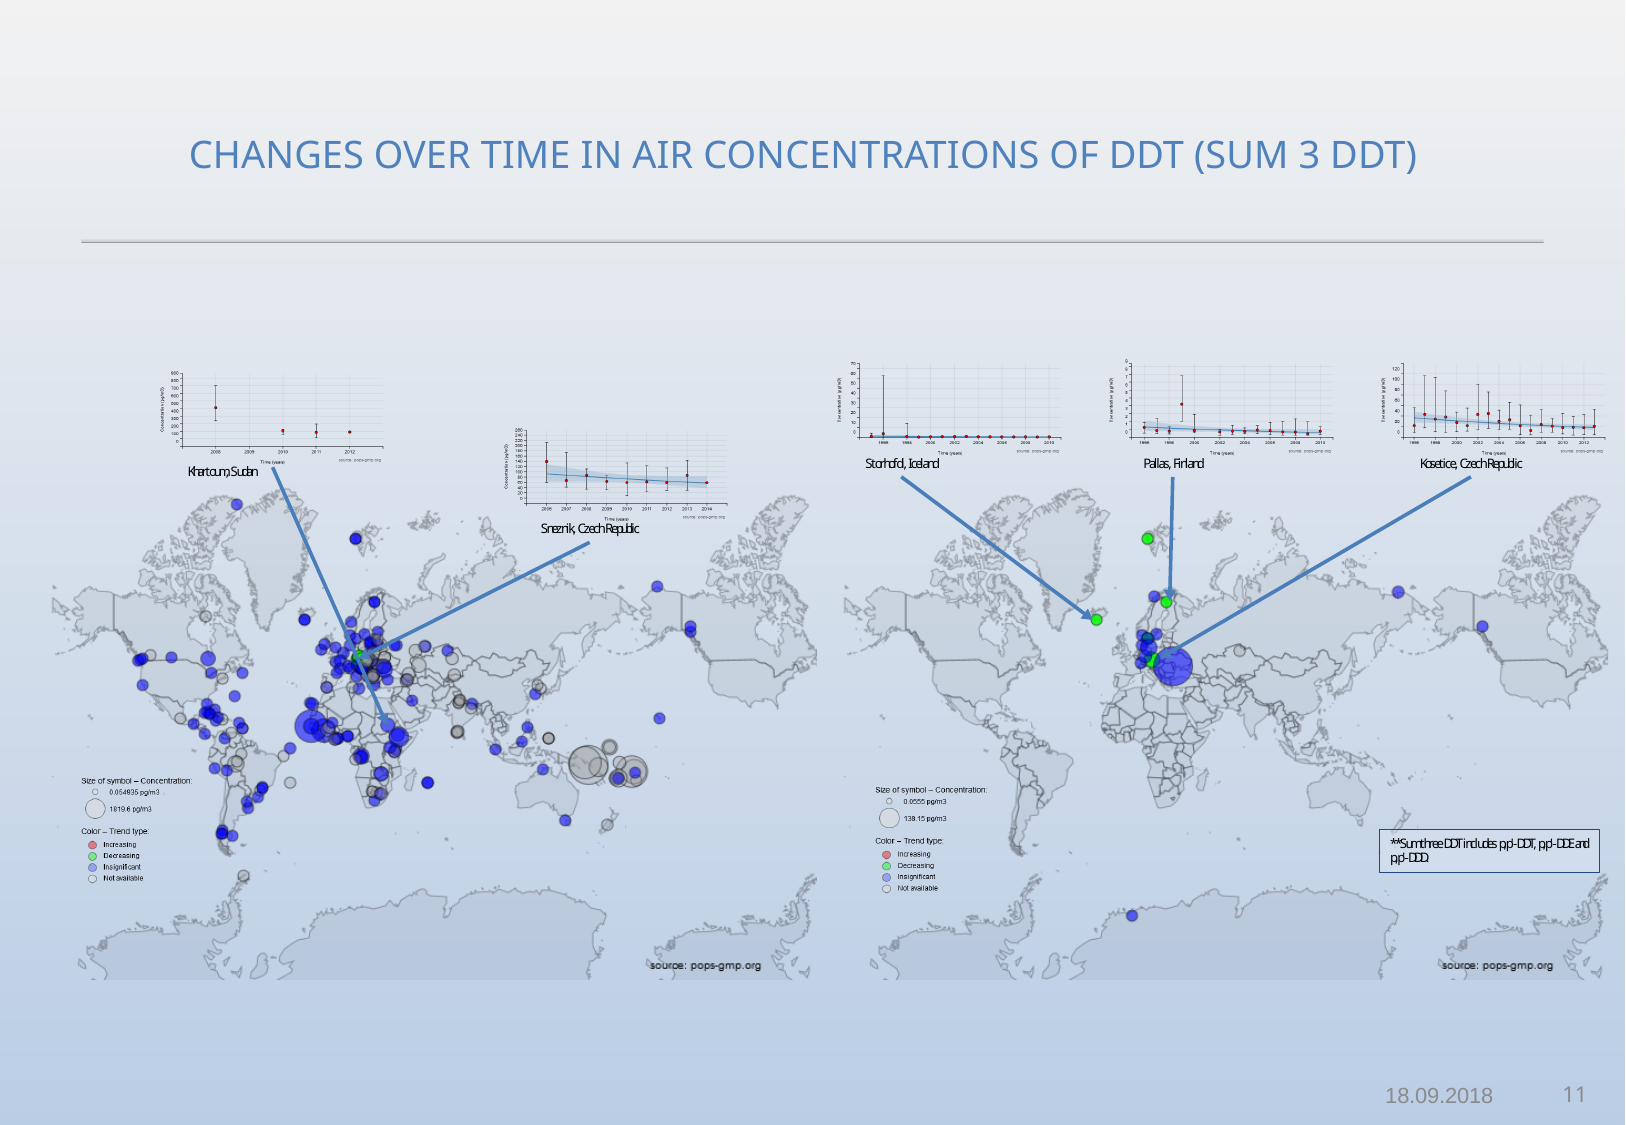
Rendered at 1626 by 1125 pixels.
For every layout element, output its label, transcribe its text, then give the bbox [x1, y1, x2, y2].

picture [12, 341, 1609, 980]
text_box Changes over time in air concentrations of DDT (Sum 3 DDT) [82, 115, 1525, 198]
picture [80, 235, 1544, 243]
